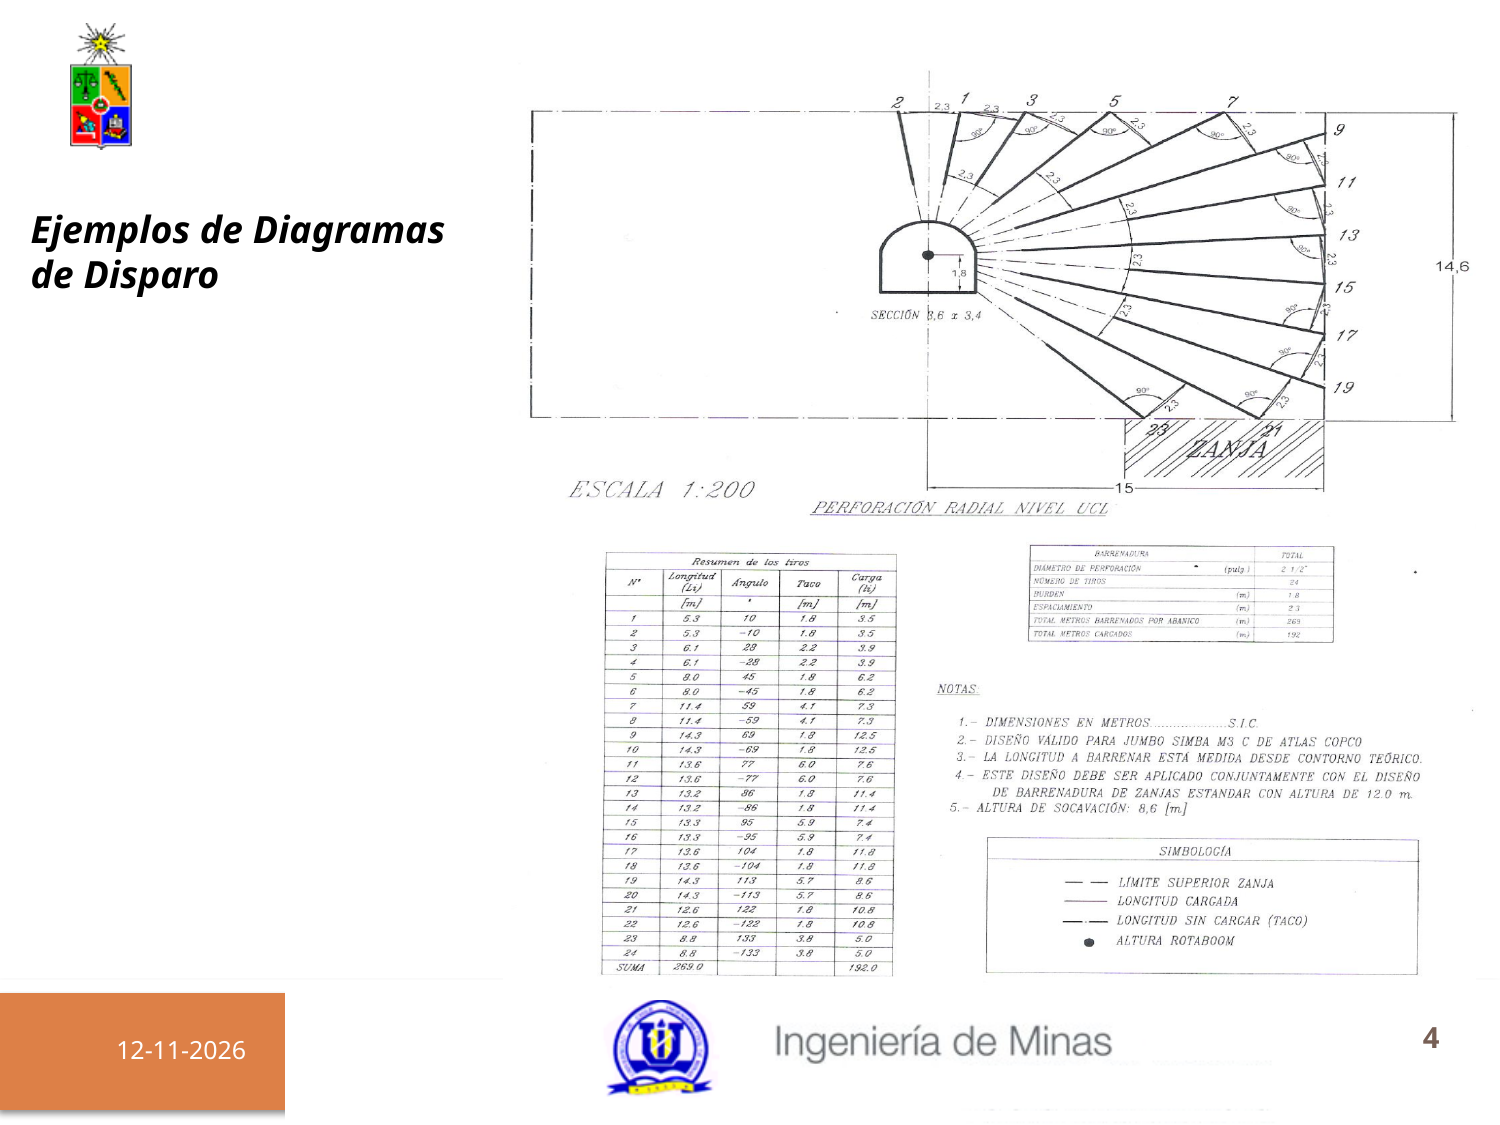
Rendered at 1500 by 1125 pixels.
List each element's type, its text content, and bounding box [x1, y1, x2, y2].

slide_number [12, 995, 279, 1108]
picture [69, 23, 132, 151]
picture [285, 58, 1500, 1125]
text_box Ejemplos de Diagramas de Disparo [15, 199, 461, 304]
